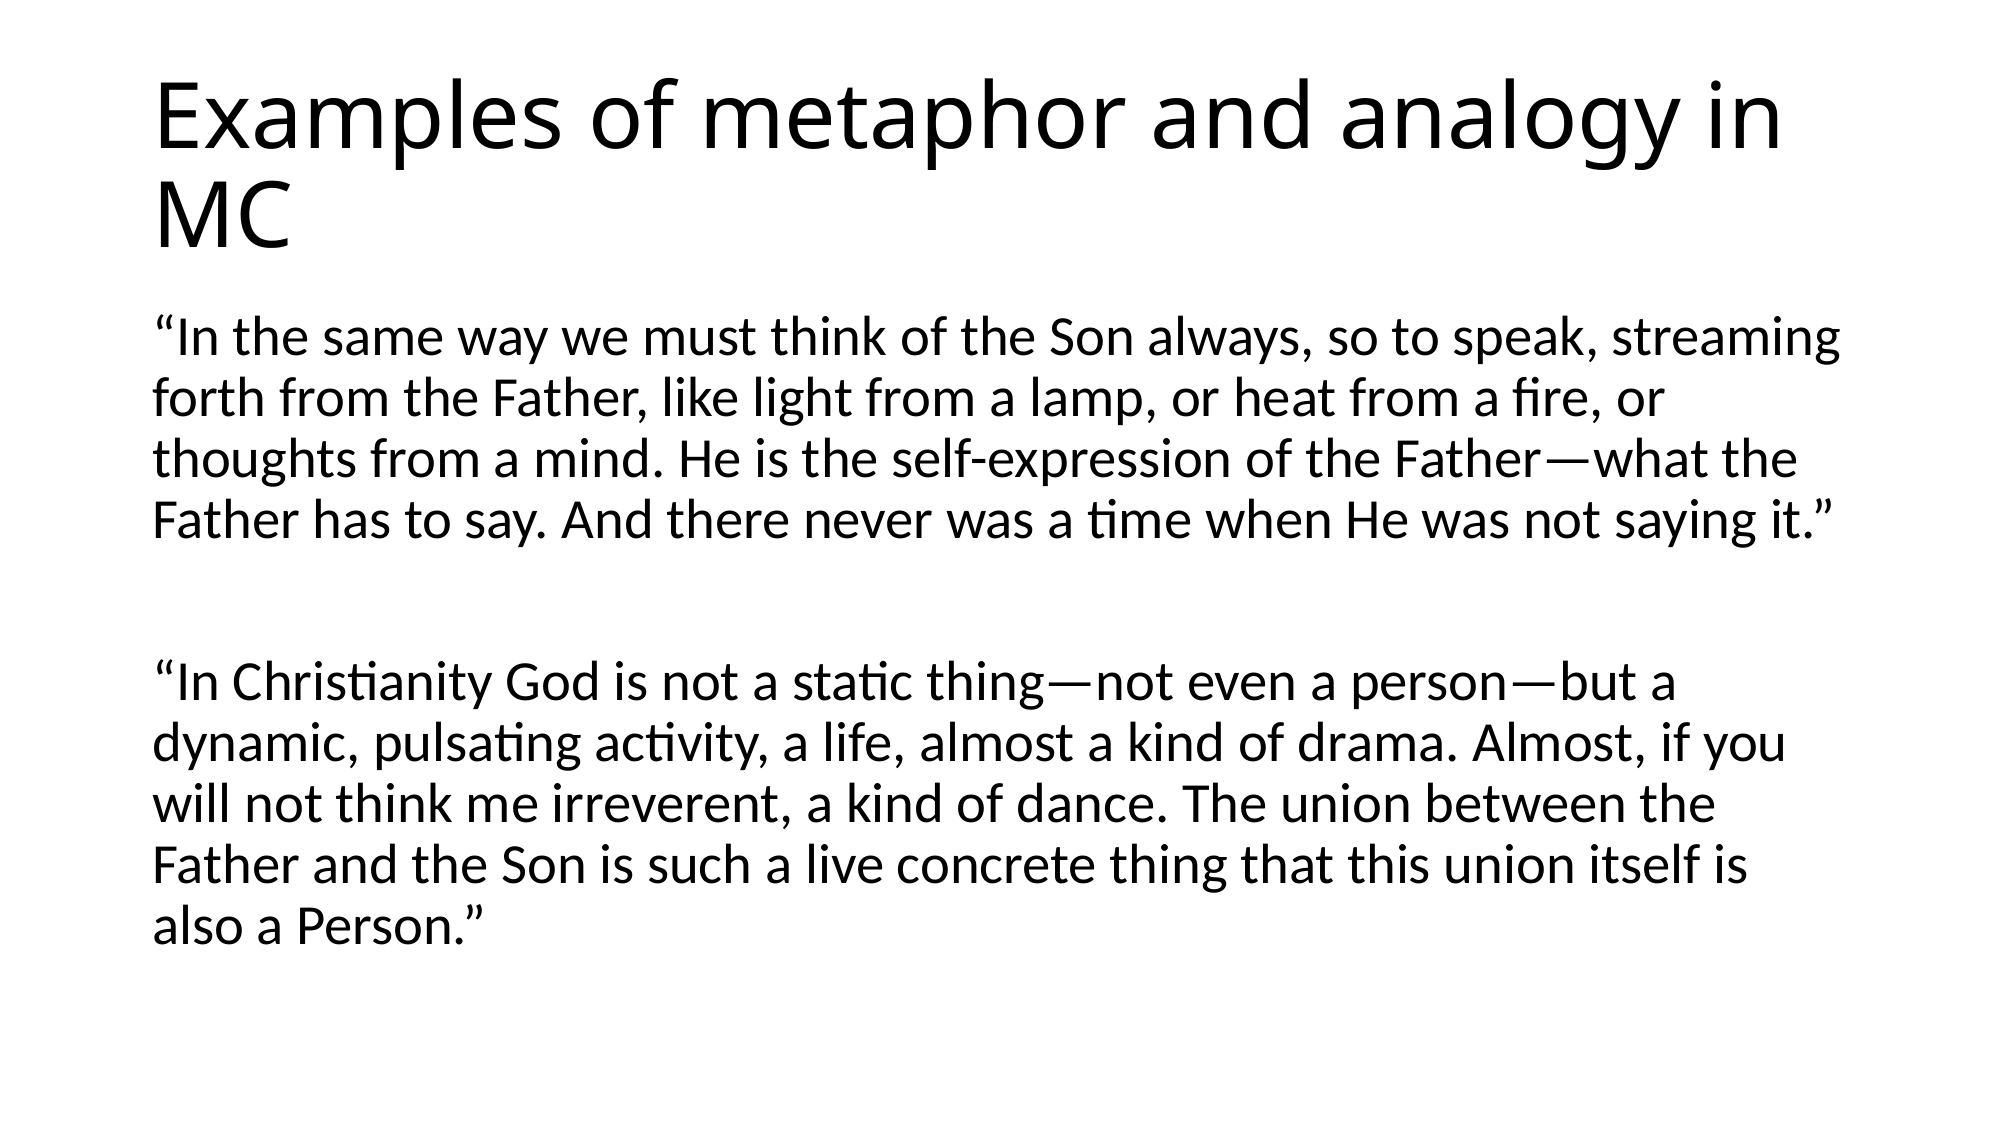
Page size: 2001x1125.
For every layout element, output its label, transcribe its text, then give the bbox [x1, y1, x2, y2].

title Examples of metaphor and analogy in MC [137, 59, 1863, 278]
list “In the same way we must think of the Son always, so to speak, streaming forth from the Father, like light from a lamp, or heat from a fire, or thoughts from a mind. He is the self-expression of the Father—what the Father has to say. And there never was a time when He was not saying it.” “In Christianity God is not a static thing—not even a person—but a dynamic, pulsating activity, a life, almost a kind of drama. Almost, if you will not think me irreverent, a kind of dance. The union between the Father and the Son is such a live concrete thing that this union itself is also a Person.” [137, 299, 1863, 1014]
